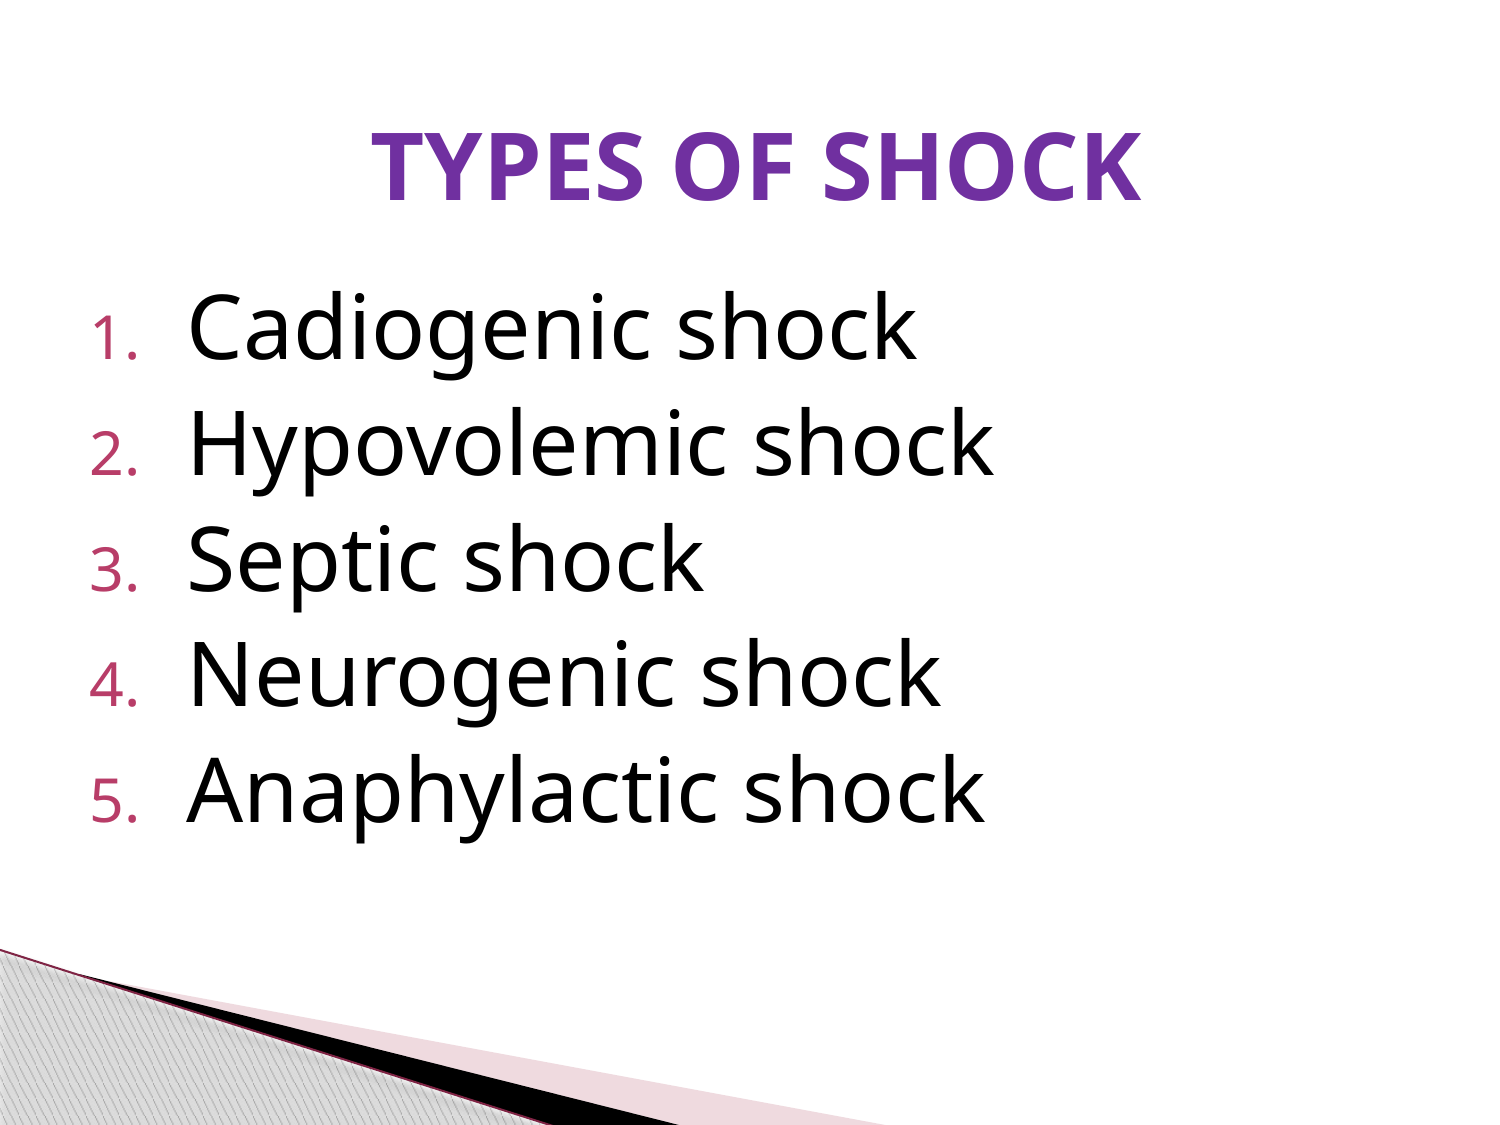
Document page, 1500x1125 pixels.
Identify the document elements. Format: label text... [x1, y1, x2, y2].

title TYPES OF SHOCK [125, 75, 1388, 250]
list Cadiogenic shock Hypovolemic shock Septic shock Neurogenic shock Anaphylactic shock [75, 262, 1300, 1062]
